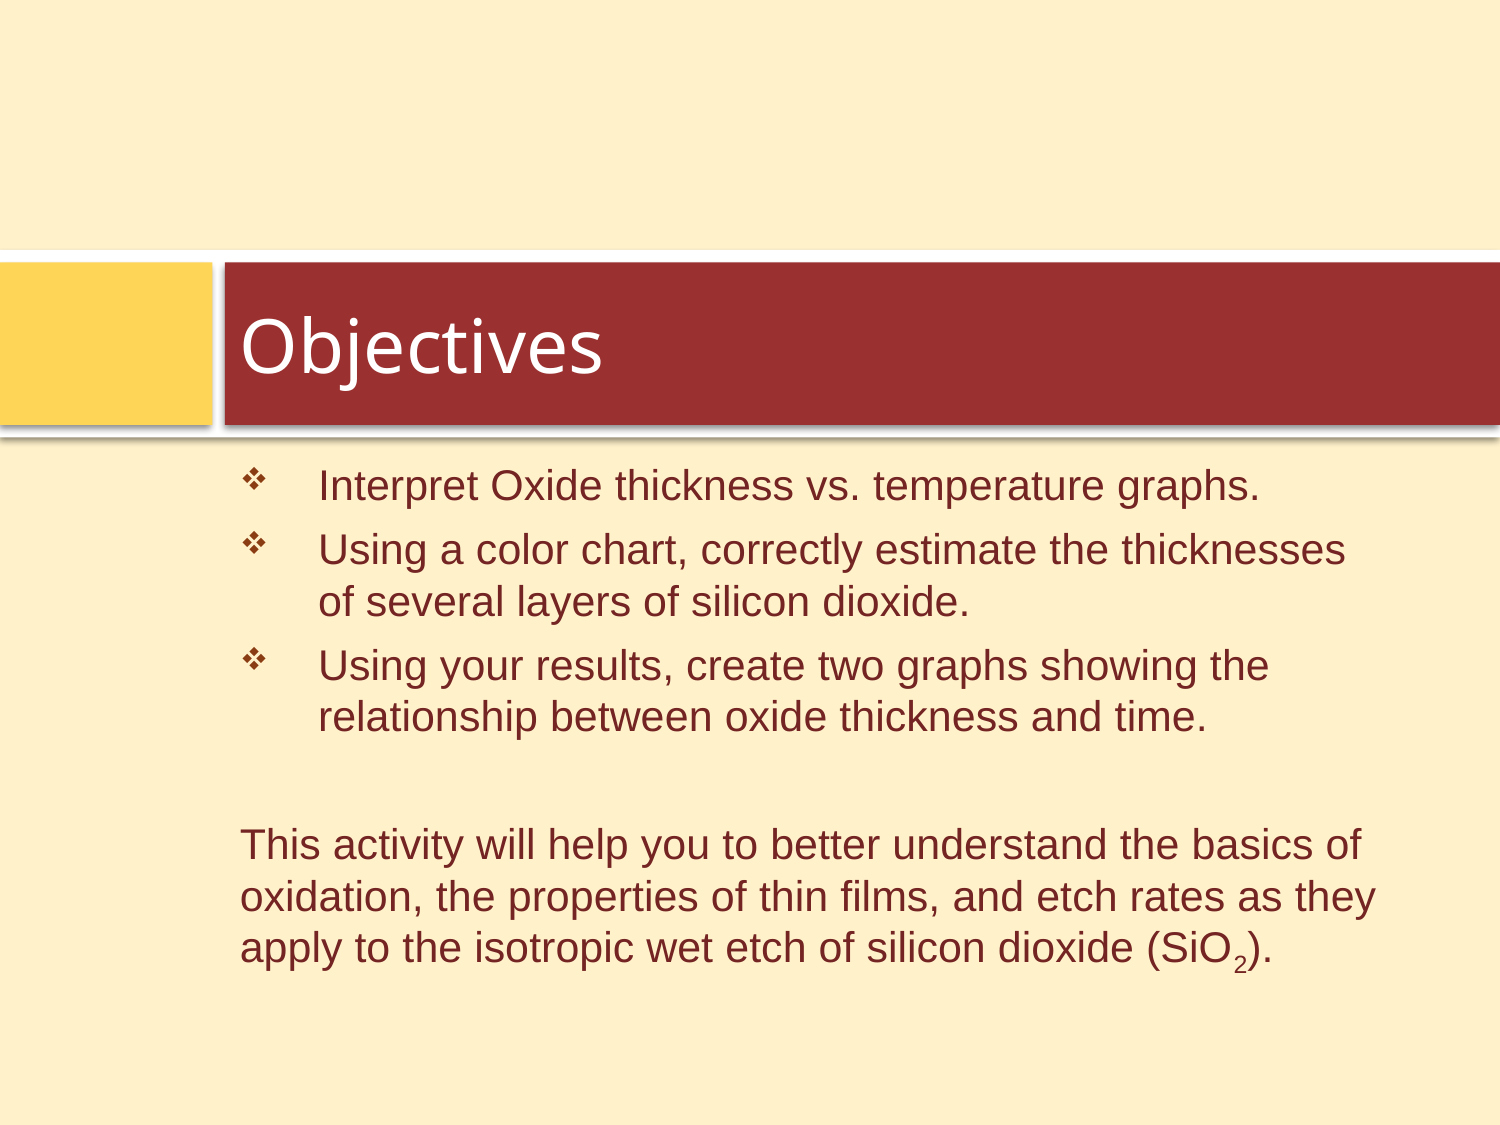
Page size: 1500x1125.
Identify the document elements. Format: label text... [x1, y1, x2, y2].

list Interpret Oxide thickness vs. temperature graphs. Using a color chart, correctly estimate the thicknesses of several layers of silicon dioxide. Using your results, create two graphs showing the relationship between oxide thickness and time. This activity will help you to better understand the basics of oxidation, the properties of thin films, and etch rates as they apply to the isotropic wet etch of silicon dioxide (SiO2). [225, 450, 1394, 1004]
title Objectives [225, 262, 1475, 425]
